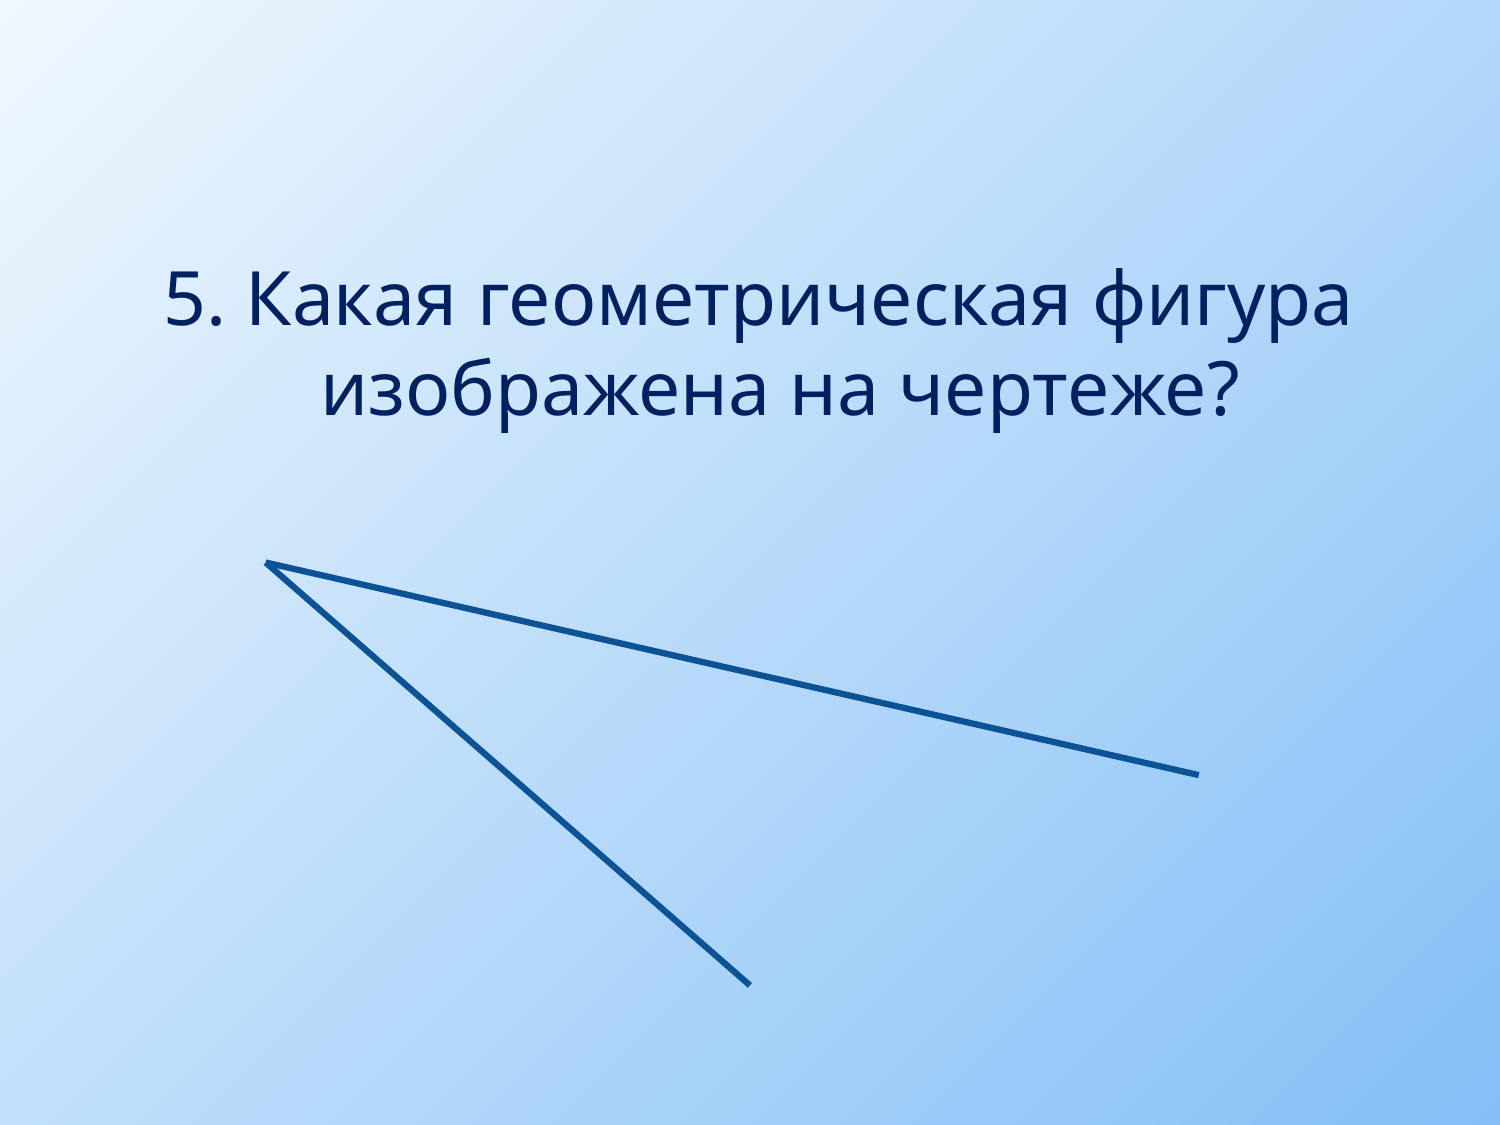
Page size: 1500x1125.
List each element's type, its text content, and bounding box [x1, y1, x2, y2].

list 5. Какая геометрическая фигура изображена на чертеже? [75, 243, 1425, 986]
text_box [265, 562, 1200, 1081]
